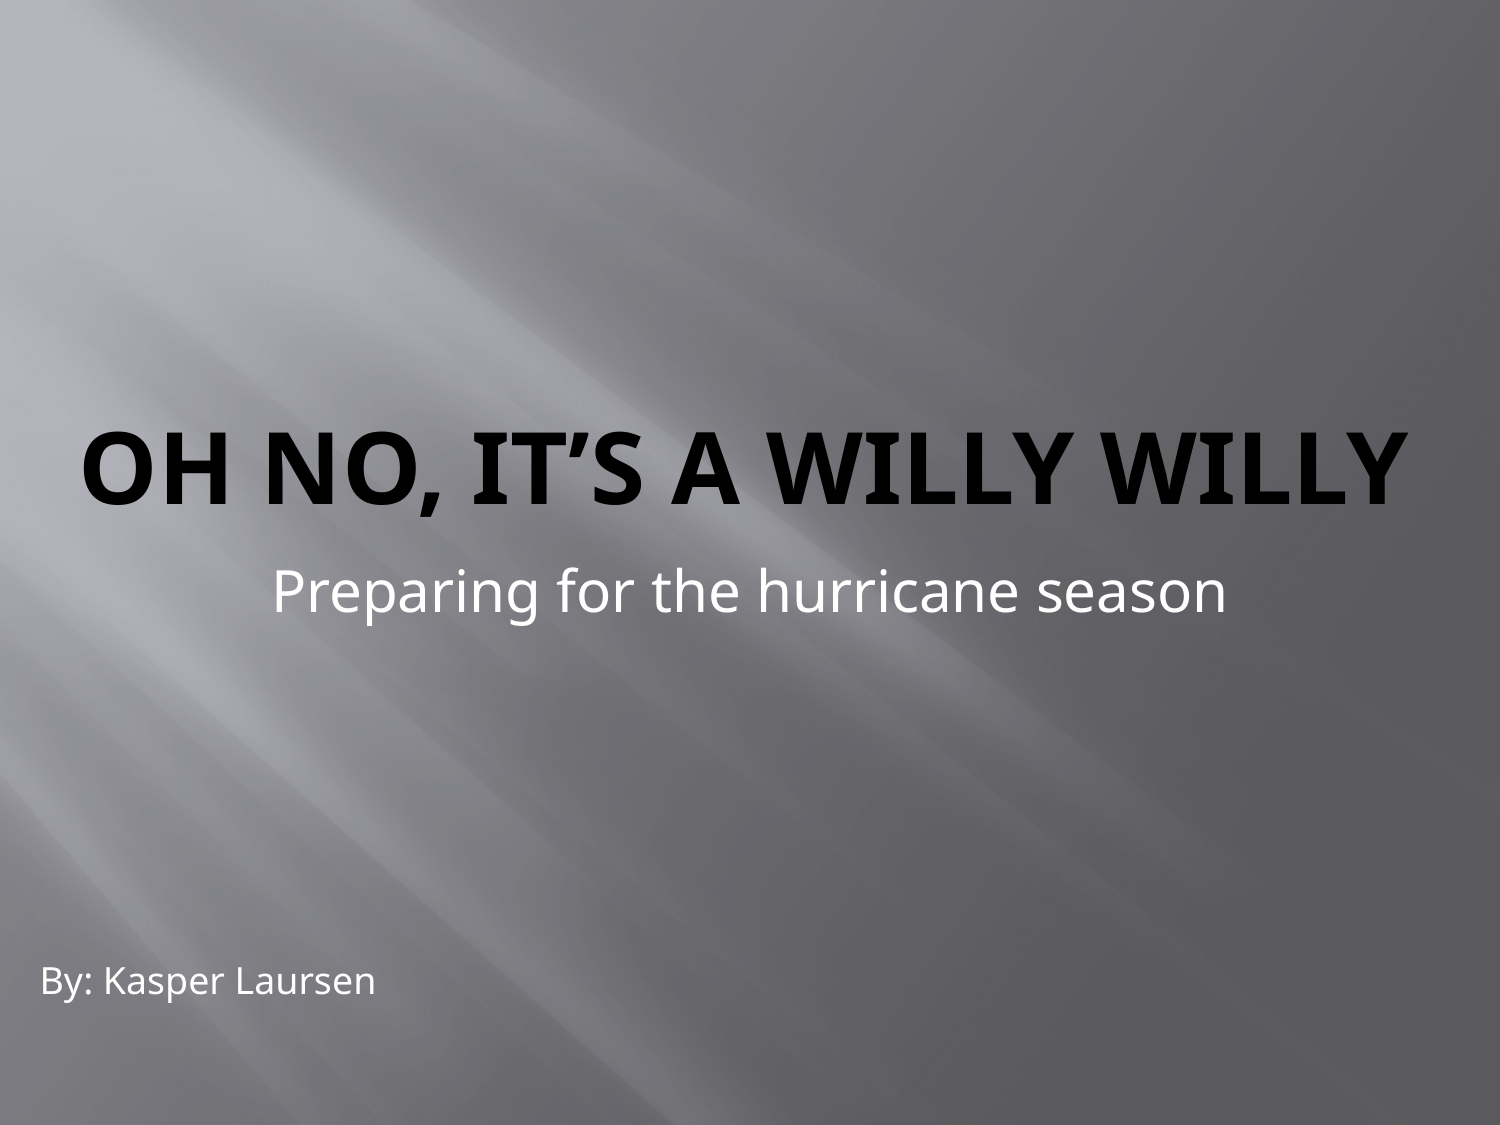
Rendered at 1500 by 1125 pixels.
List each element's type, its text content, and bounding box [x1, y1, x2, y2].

subtitle Preparing for the hurricane season [225, 546, 1275, 834]
text_box By: Kasper Laursen [24, 949, 488, 1010]
title OH NO, it’s a WILLY WILLY [69, 224, 1420, 525]
